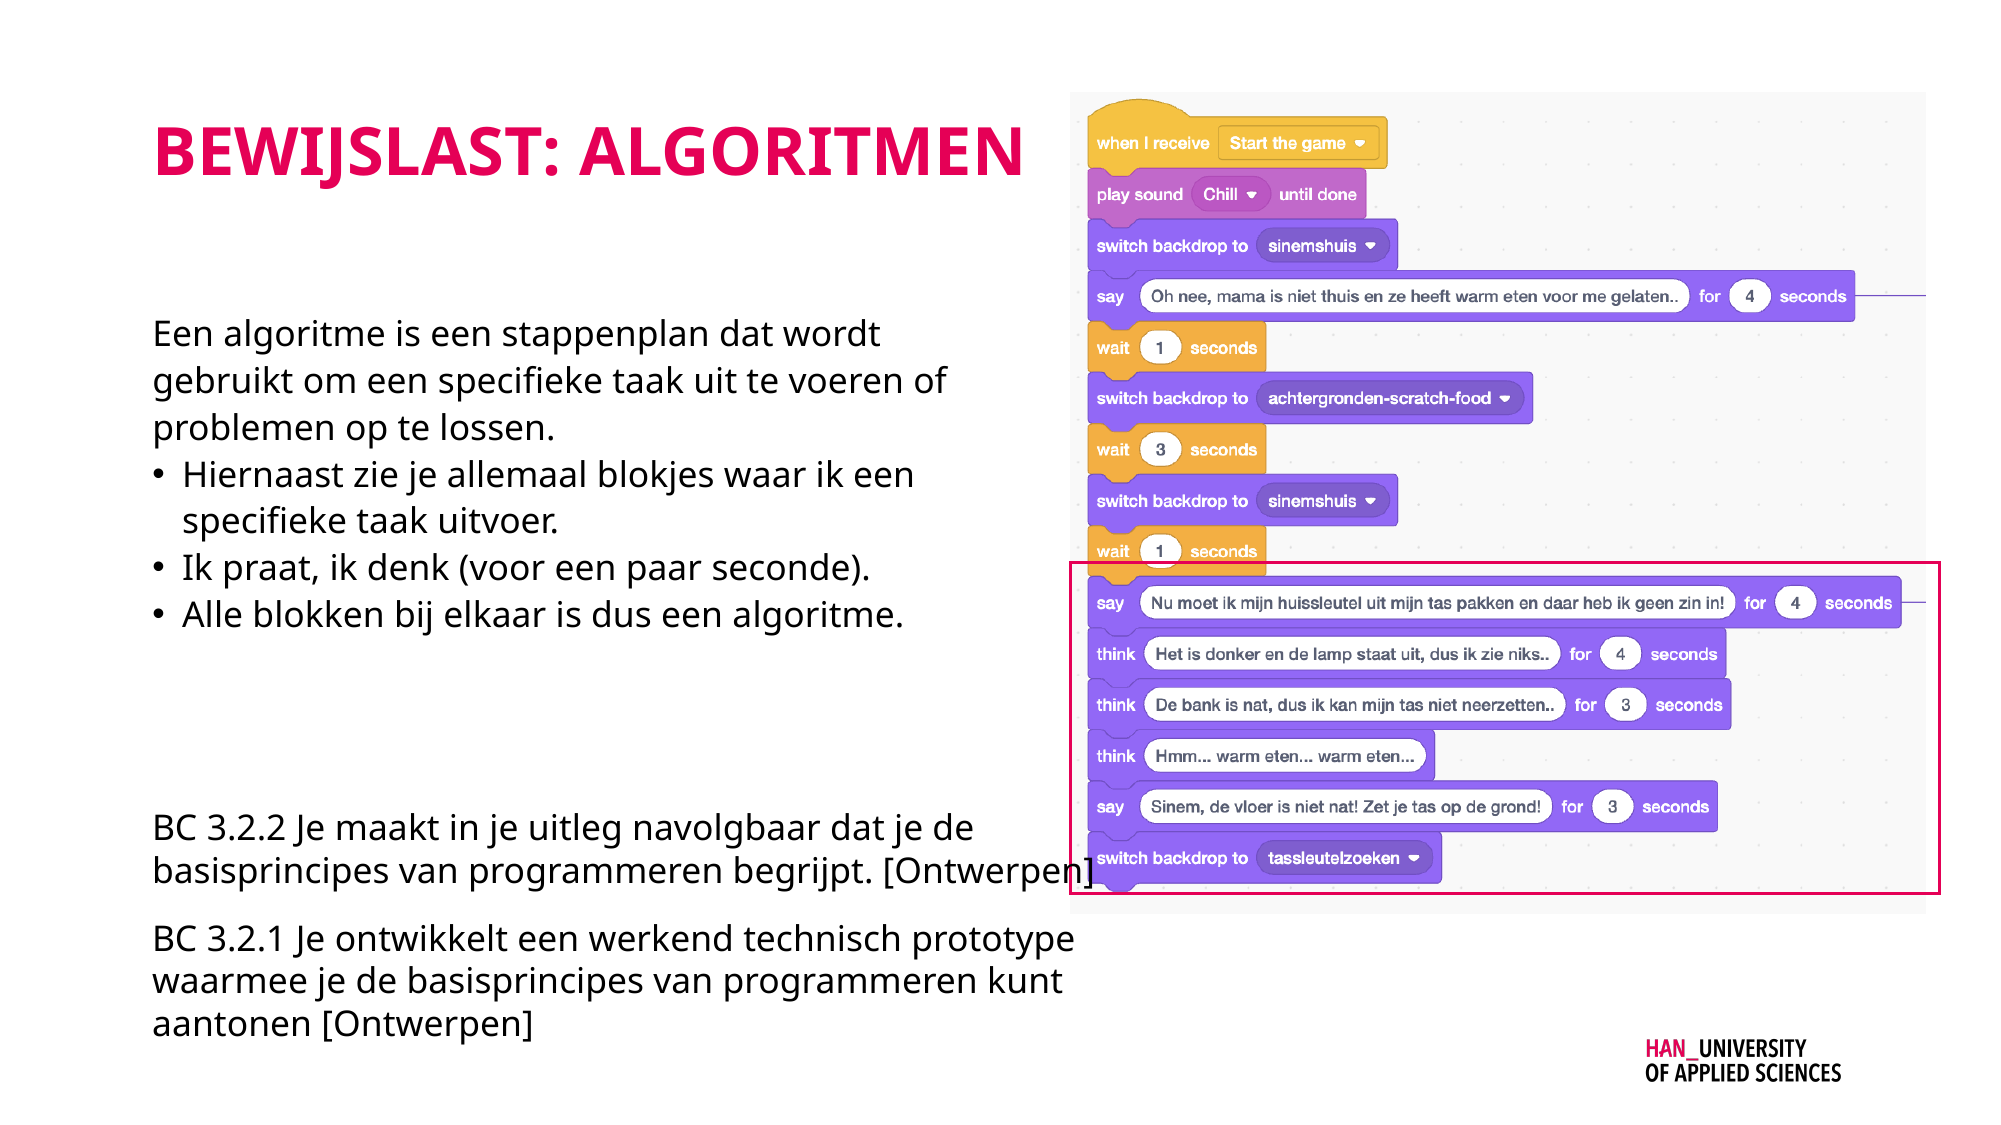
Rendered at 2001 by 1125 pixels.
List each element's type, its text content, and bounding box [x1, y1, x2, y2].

picture [1640, 1021, 1864, 1119]
title Bewijslast: Algoritmen [137, 59, 1863, 278]
text_box [1926, 561, 1941, 895]
text_box BC 3.2.1 Je ontwikkelt een werkend technisch prototype waarmee je de basisprincipes van programmeren kunt aantonen [Ontwerpen] [137, 908, 1138, 1051]
text_box BC 3.2.2 Je maakt in je uitleg navolgbaar dat je de basisprincipes van programmeren begrijpt. [Ontwerpen] [137, 797, 1070, 898]
text_box Een algoritme is een stappenplan dat wordt gebruikt om een specifieke taak uit te voeren of problemen op te lossen. Hiernaast zie je allemaal blokjes waar ik een specifieke taak uitvoer. Ik praat, ik denk (voor een paar seconde). Alle blokken bij elkaar is dus een algoritme. [137, 299, 1031, 797]
picture [1070, 92, 1926, 914]
